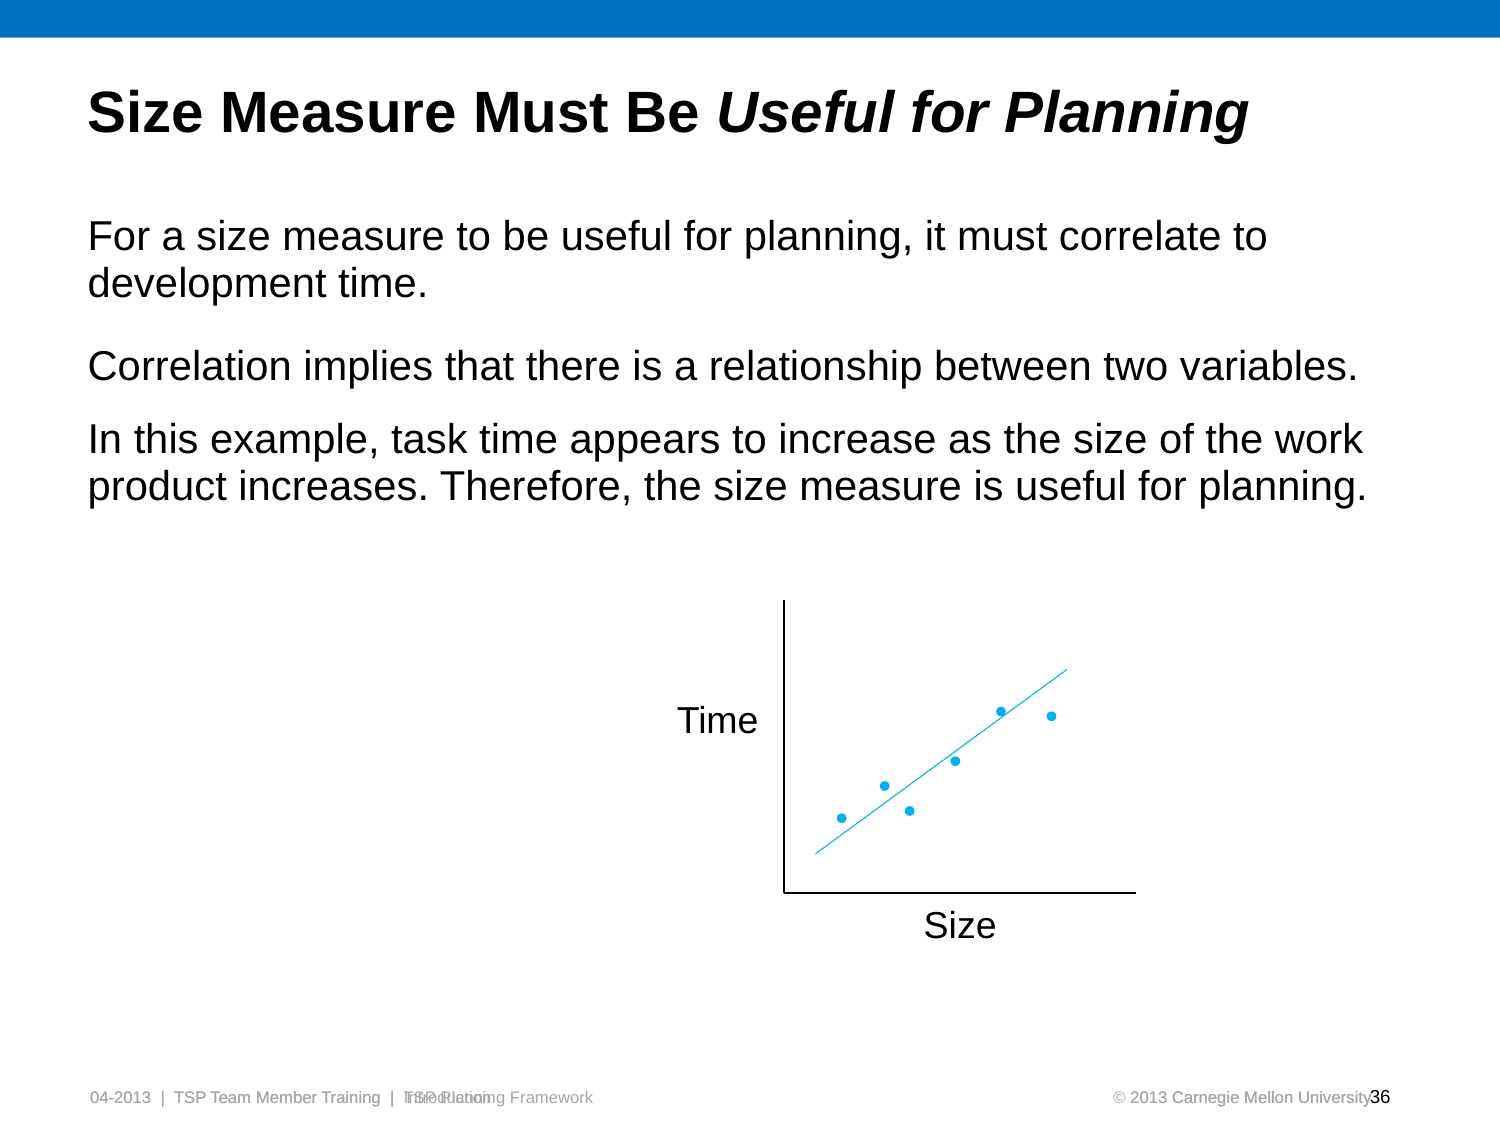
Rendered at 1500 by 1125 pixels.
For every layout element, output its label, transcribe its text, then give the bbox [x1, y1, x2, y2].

list For a size measure to be useful for planning, it must correlate to development time. Correlation implies that there is a relationship between two variables. In this example, task time appears to increase as the size of the work product increases. Therefore, the size measure is useful for planning. [87, 212, 1440, 540]
text_box Time [662, 688, 774, 749]
title Size Measure Must Be Useful for Planning [87, 87, 1439, 212]
text_box Size [908, 901, 1012, 953]
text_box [815, 669, 1068, 855]
